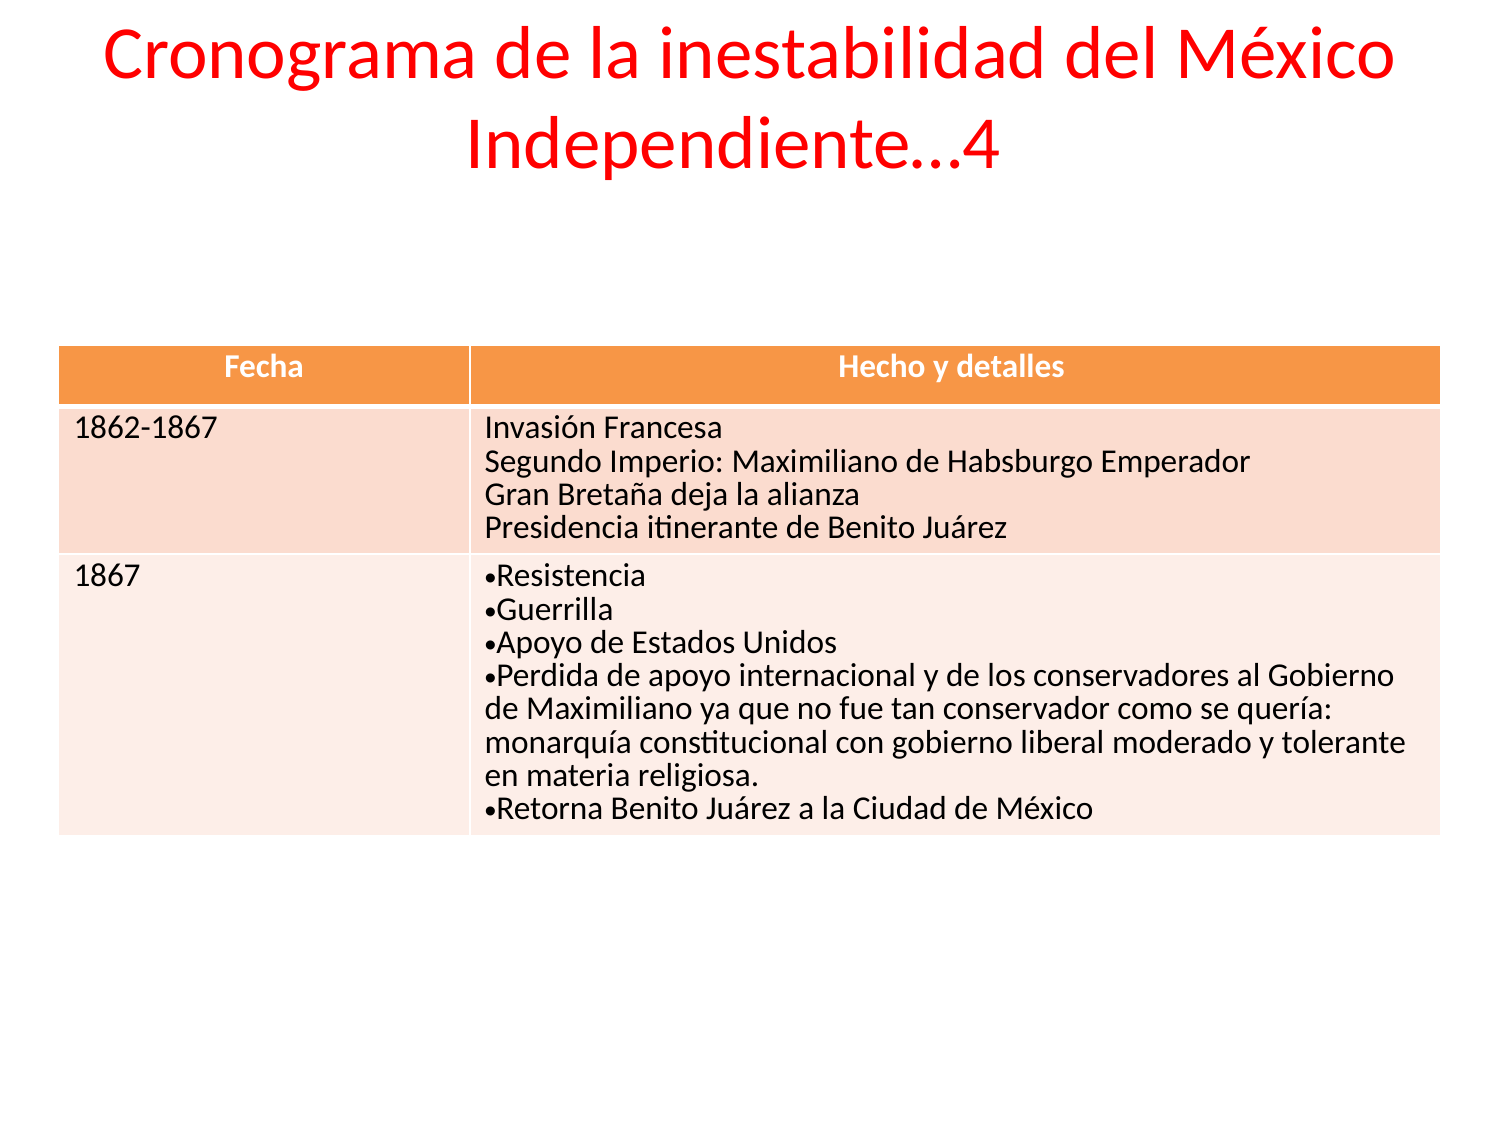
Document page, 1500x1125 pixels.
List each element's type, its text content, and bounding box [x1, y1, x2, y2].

table_cell Resistencia Guerrilla Apoyo de Estados Unidos Perdida de apoyo internacional y de los conservadores al Gobierno de Maximiliano ya que no fue tan conservador como se quería: monarquía constitucional con gobierno liberal moderado y tolerante en materia religiosa. Retorna Benito Juárez a la Ciudad de México [471, 555, 1440, 835]
table_cell 1862-1867 [59, 409, 469, 553]
title Cronograma de la inestabilidad del México Independiente…4 [74, 0, 1426, 188]
table_header Hecho y detalles [471, 346, 1440, 404]
table_cell 1867 [59, 555, 469, 835]
table_cell Invasión Francesa Segundo Imperio: Maximiliano de Habsburgo Emperador Gran Bretaña deja la alianza Presidencia itinerante de Benito Juárez [471, 409, 1440, 553]
table_header Fecha [59, 346, 469, 404]
